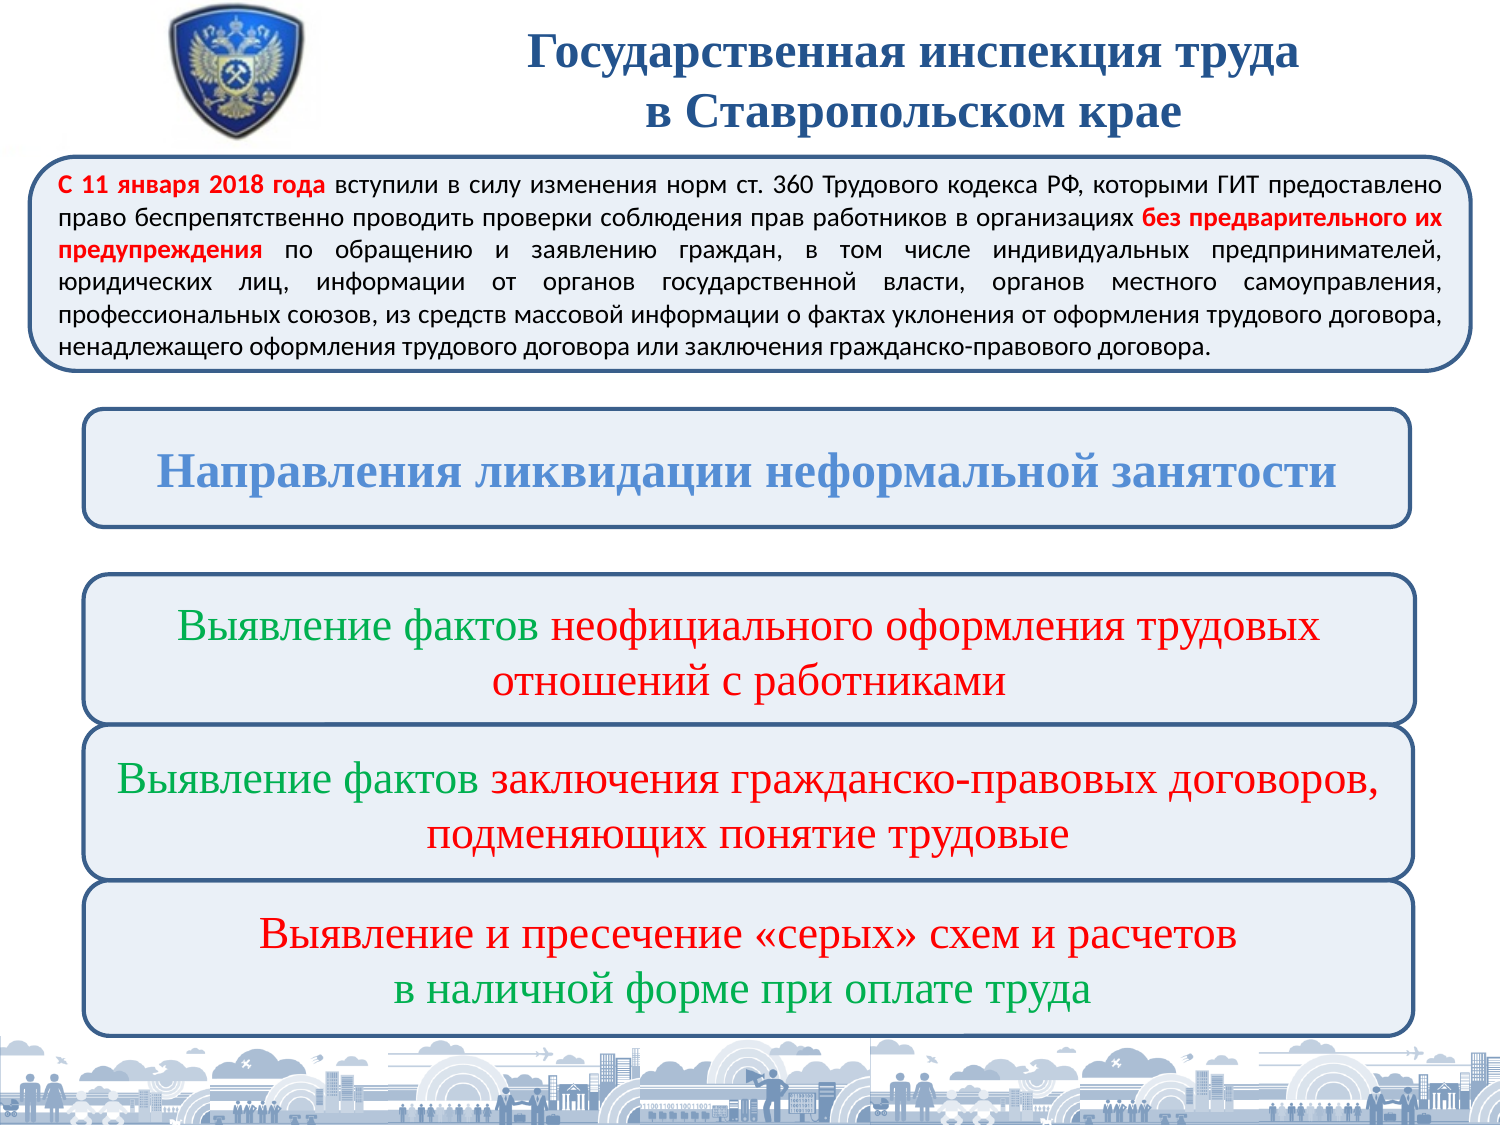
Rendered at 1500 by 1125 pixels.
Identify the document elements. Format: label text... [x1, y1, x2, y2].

text_box С 11 января 2018 года вступили в силу изменения норм ст. 360 Трудового кодекса РФ, которыми ГИТ предоставлено право беспрепятственно проводить проверки соблюдения прав работников в организациях без предварительного их предупреждения по обращению и заявлению граждан, в том числе индивидуальных предпринимателей, юридических лиц, информации от органов государственной власти, органов местного самоуправления, профессиональных союзов, из средств массовой информации о фактах уклонения от оформления трудового договора, ненадлежащего оформления трудового договора или заключения гражданско-правового договора. [27, 154, 1473, 373]
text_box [0, 1035, 1500, 1125]
text_box Выявление фактов неофициального оформления трудовых отношений с работниками [81, 572, 1418, 725]
text_box Выявление и пресечение «серых» схем и расчетов в наличной форме при оплате труда [81, 880, 1416, 1034]
picture [0, 0, 473, 157]
text_box Направления ликвидации неформальной занятости [81, 406, 1413, 530]
text_box Государственная инспекция труда в Ставропольском крае [477, 10, 1500, 145]
text_box Выявление фактов заключения гражданско-правовых договоров, подменяющих понятие трудовые [81, 722, 1416, 883]
